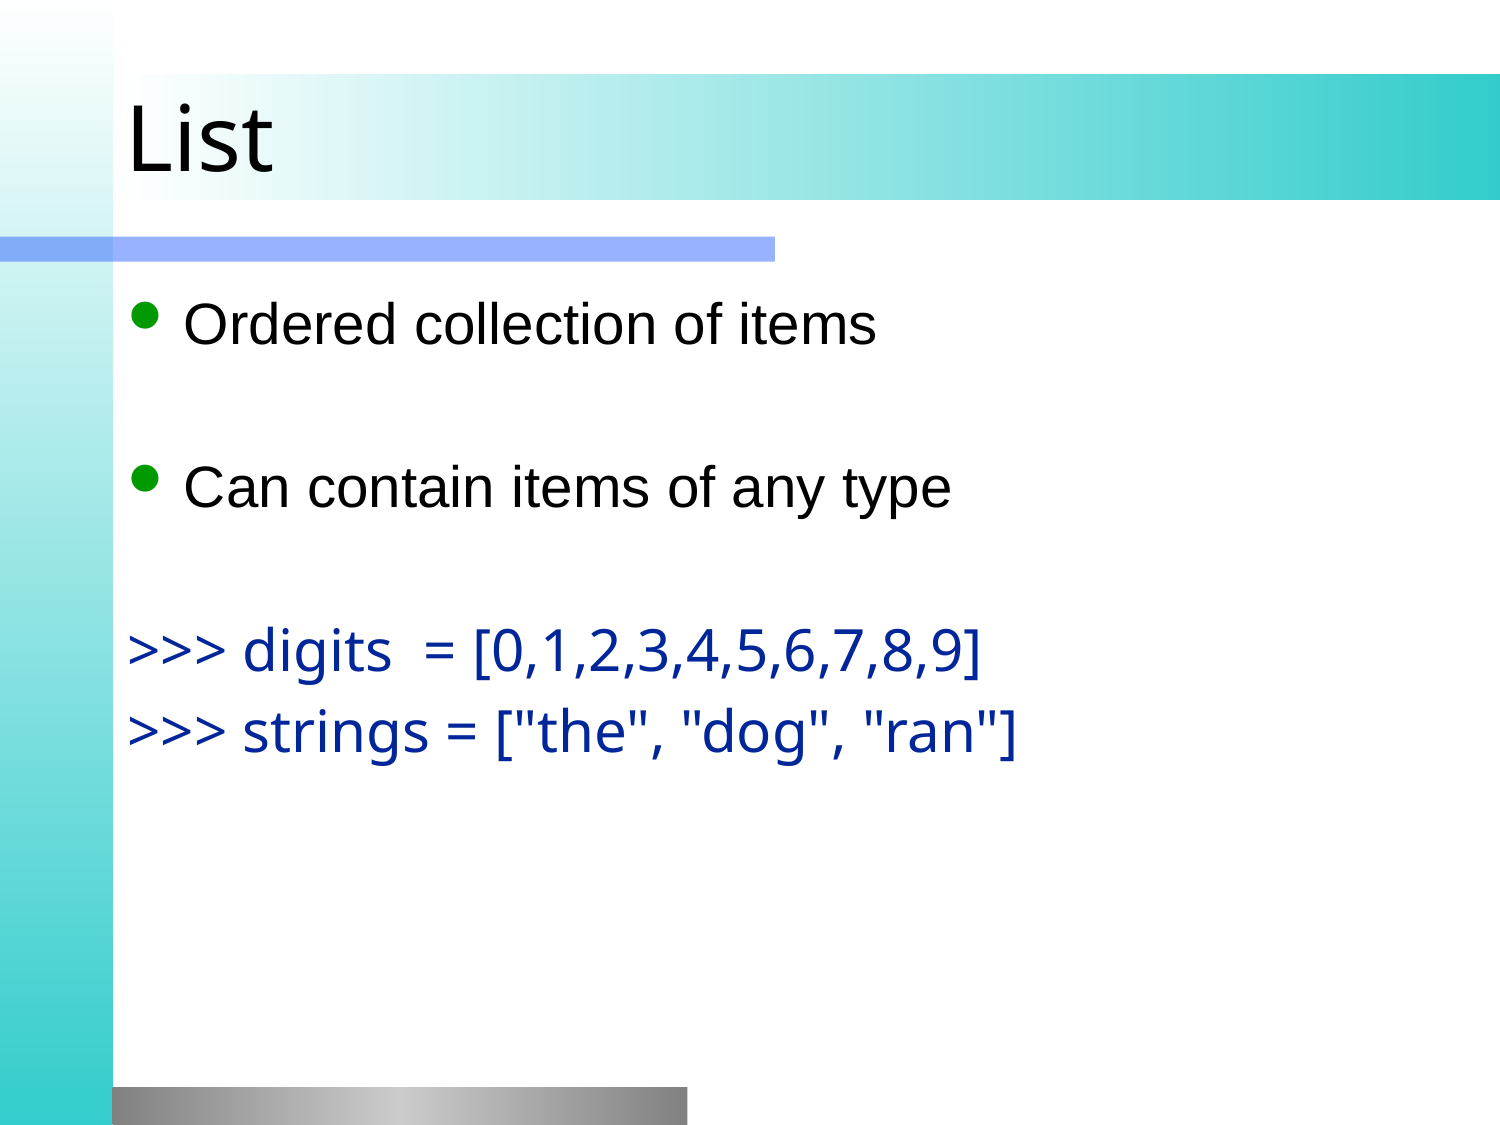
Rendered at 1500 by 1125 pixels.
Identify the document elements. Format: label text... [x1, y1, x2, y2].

title List [110, 40, 1386, 229]
list Ordered collection of items Can contain items of any type >>> digits = [0,1,2,3,4,5,6,7,8,9] >>> strings = ["the", "dog", "ran"] [112, 278, 1388, 1073]
